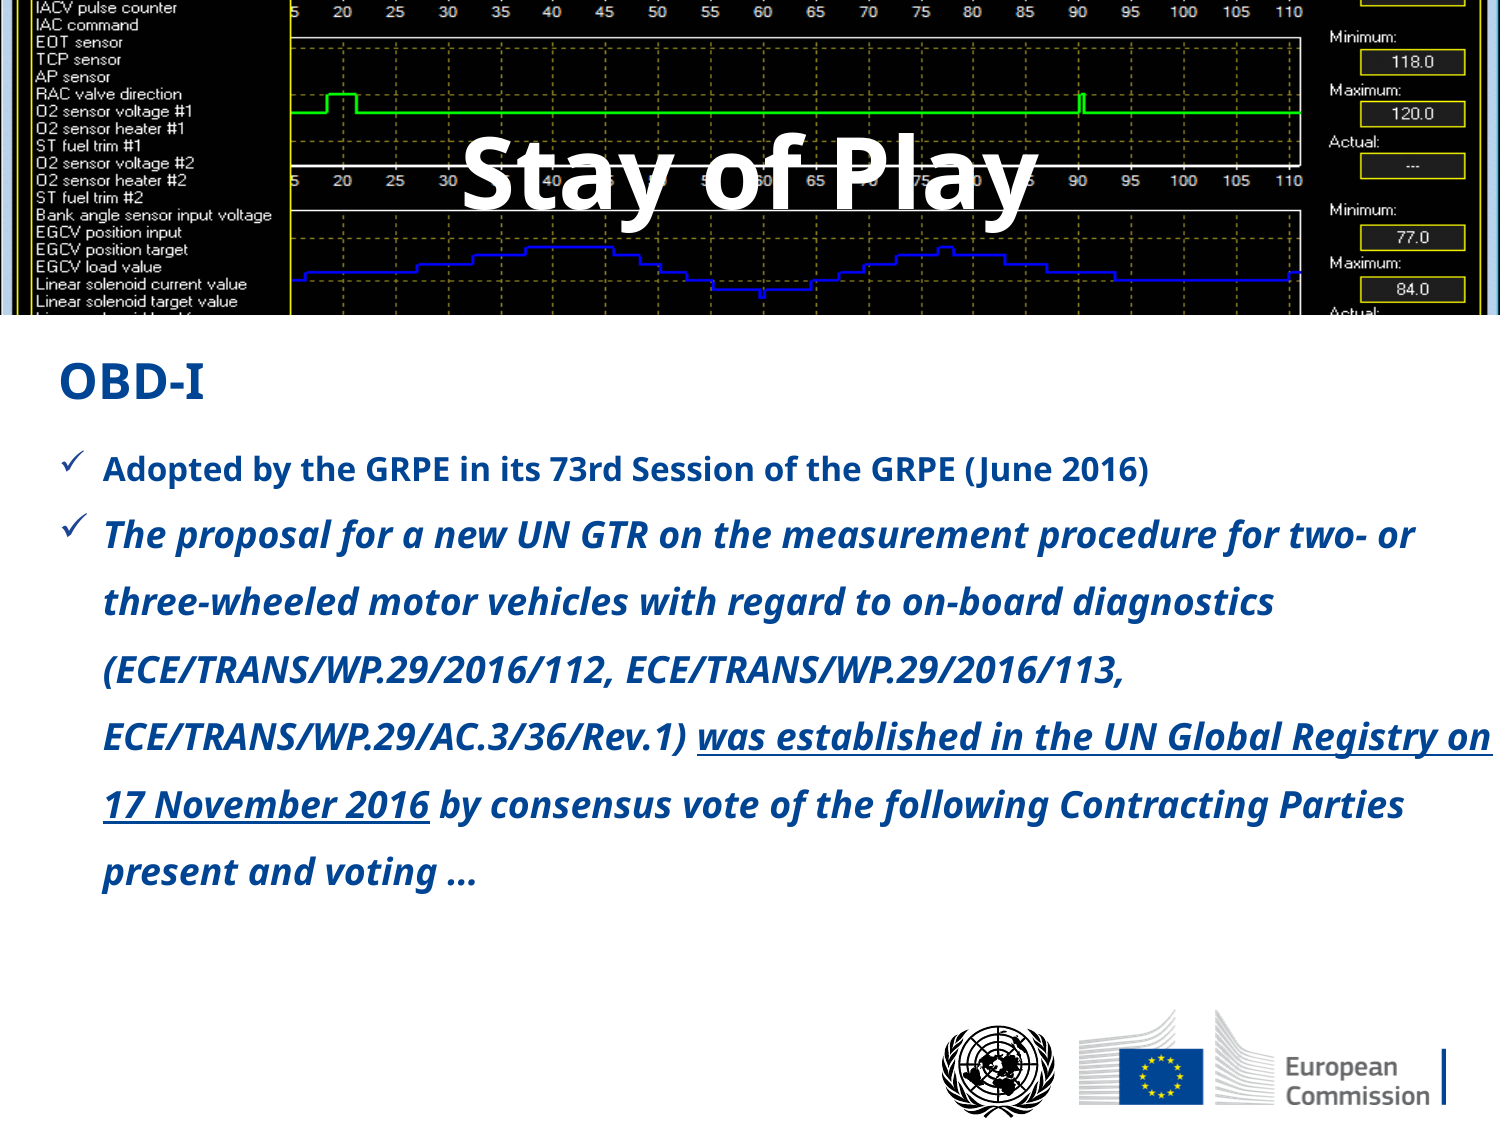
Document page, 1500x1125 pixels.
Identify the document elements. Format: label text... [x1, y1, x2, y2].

list Adopted by the GRPE in its 73rd Session of the GRPE (June 2016) The proposal for a new UN GTR on the measurement procedure for two- or three-wheeled motor vehicles with regard to on-board diagnostics (ECE/TRANS/WP.29/2016/112, ECE/TRANS/WP.29/2016/113, ECE/TRANS/WP.29/AC.3/36/Rev.1) was established in the UN Global Registry on 17 November 2016 by consensus vote of the following Contracting Parties present and voting … [0, 417, 1500, 1074]
title OBD-I [0, 322, 1500, 417]
picture [1078, 1074, 1447, 1106]
picture [0, 0, 1500, 315]
